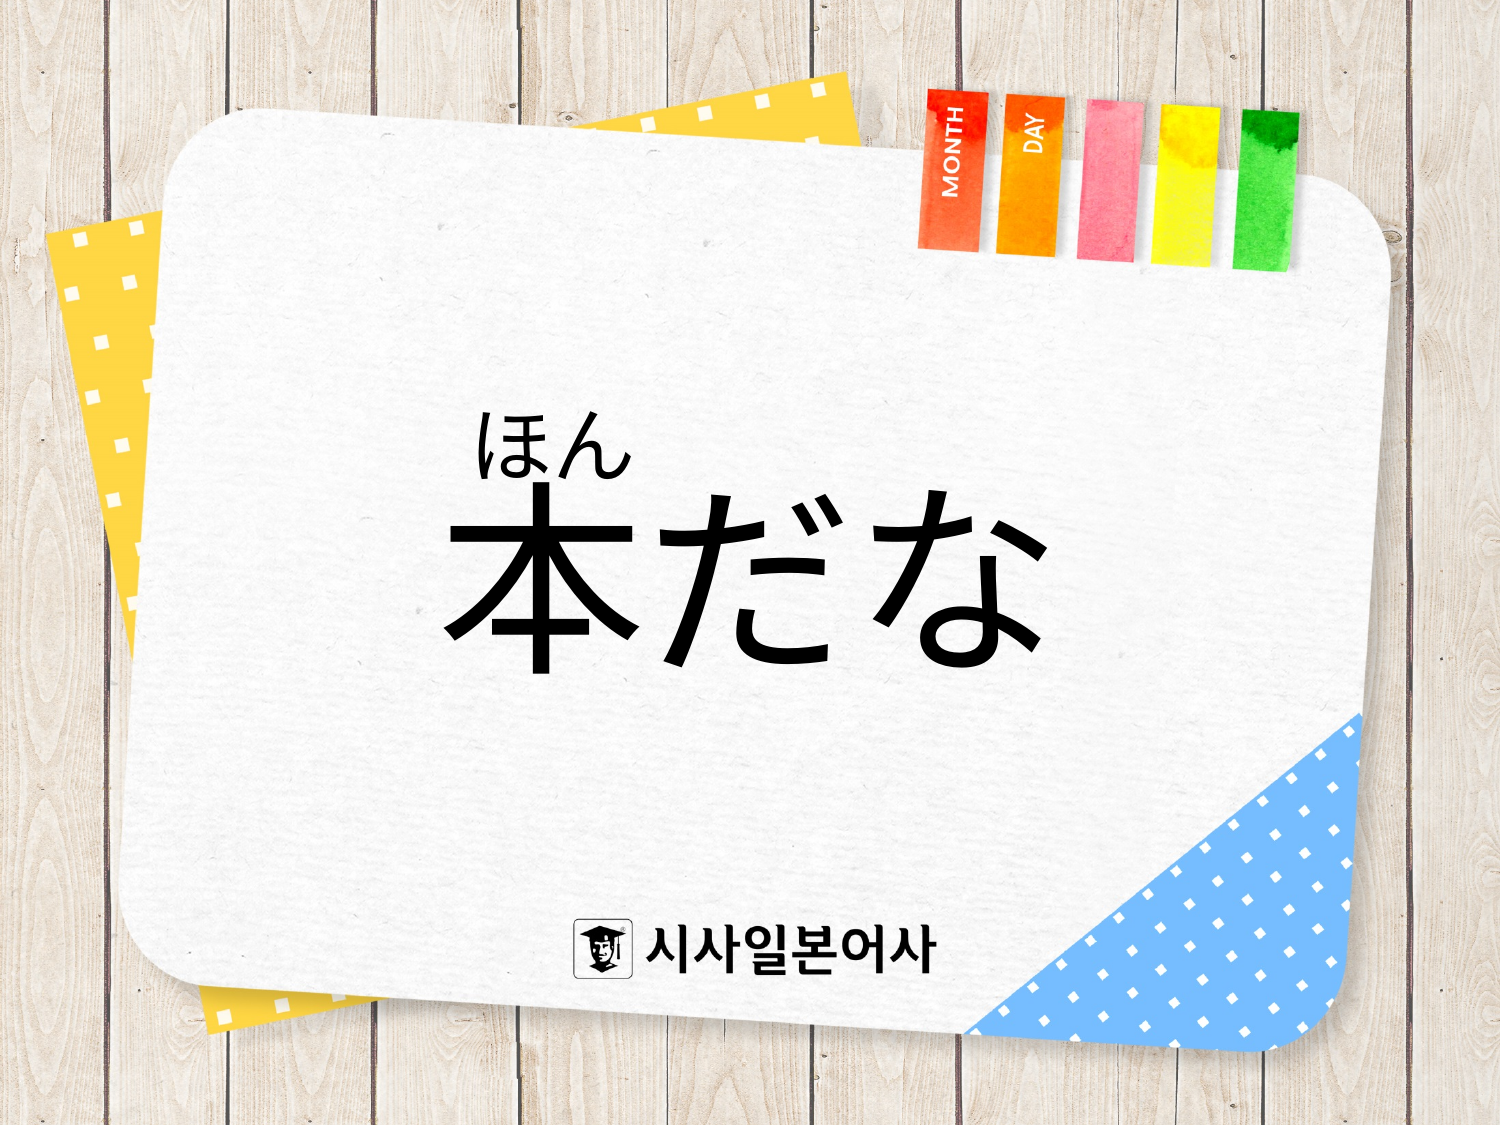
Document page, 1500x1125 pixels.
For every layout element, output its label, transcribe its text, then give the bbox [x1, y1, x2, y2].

title 本だな [75, 338, 1425, 811]
text_box ほん [454, 385, 651, 501]
picture [0, 0, 1500, 1125]
